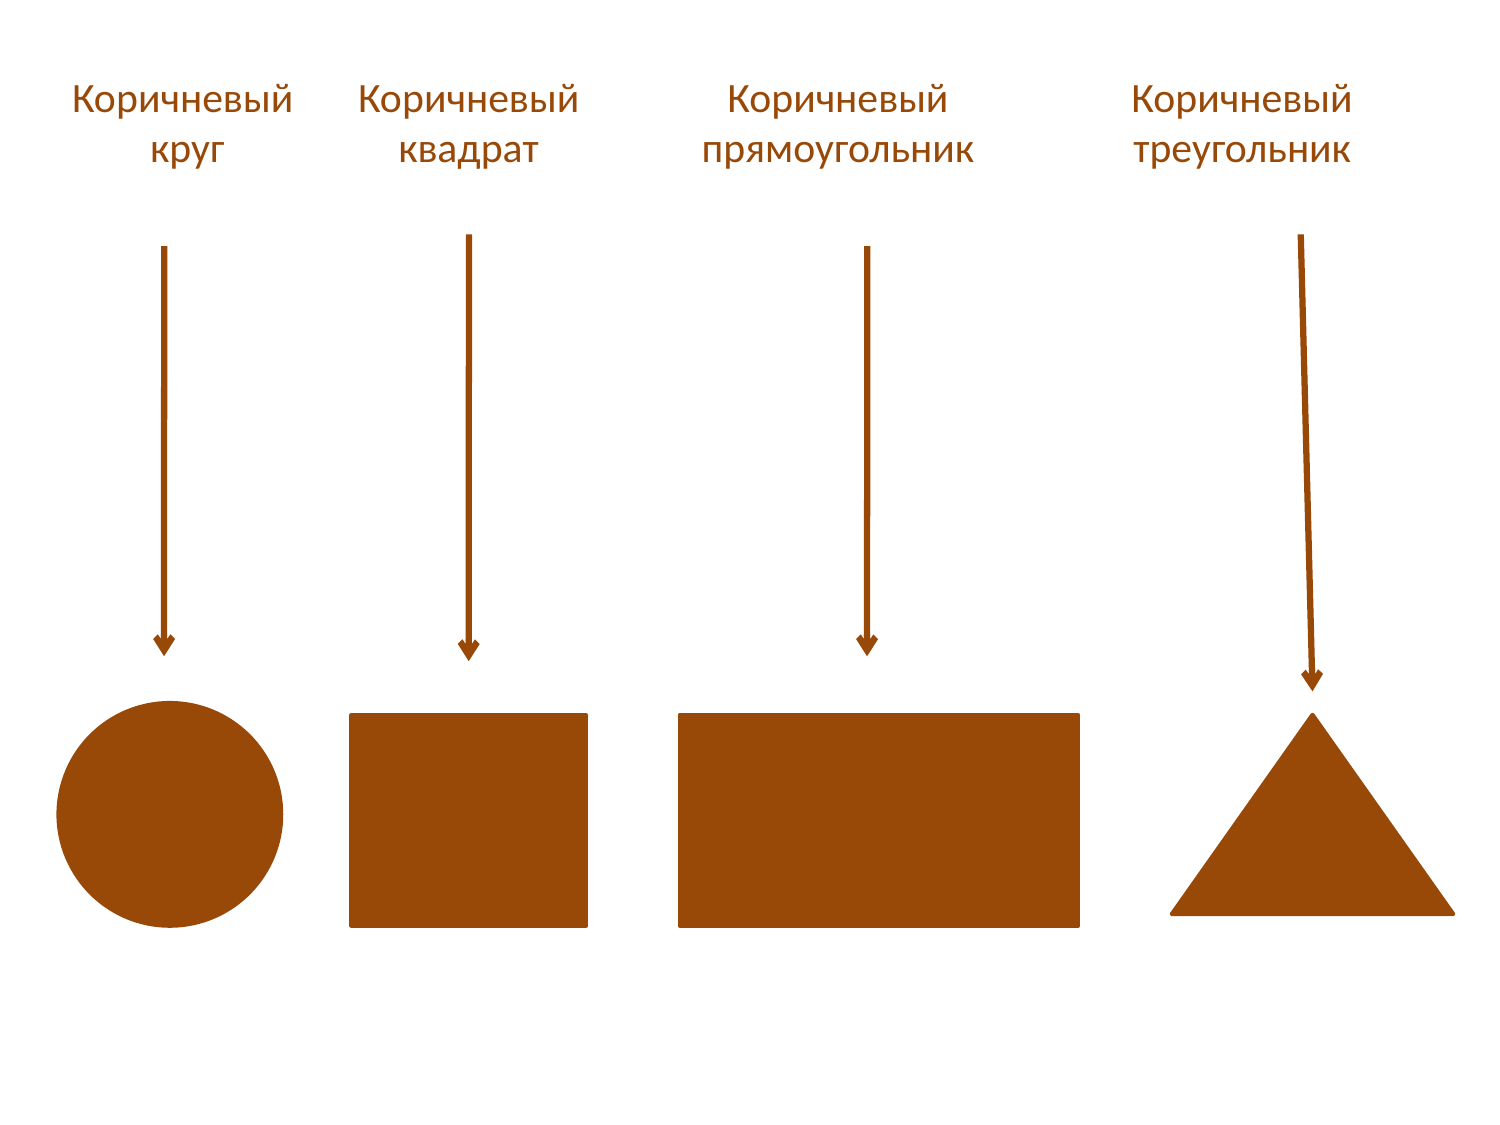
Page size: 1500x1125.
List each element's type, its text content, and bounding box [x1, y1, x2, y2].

text_box [56, 700, 284, 928]
text_box Коричневый круг [46, 0, 329, 242]
text_box [349, 713, 588, 928]
text_box Коричневый прямоугольник [621, 0, 1042, 242]
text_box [1077, 456, 1500, 469]
text_box [678, 713, 1080, 928]
text_box [1170, 712, 1456, 917]
text_box Коричневый треугольник [1042, 0, 1442, 242]
title Коричневый квадрат [339, 0, 598, 242]
